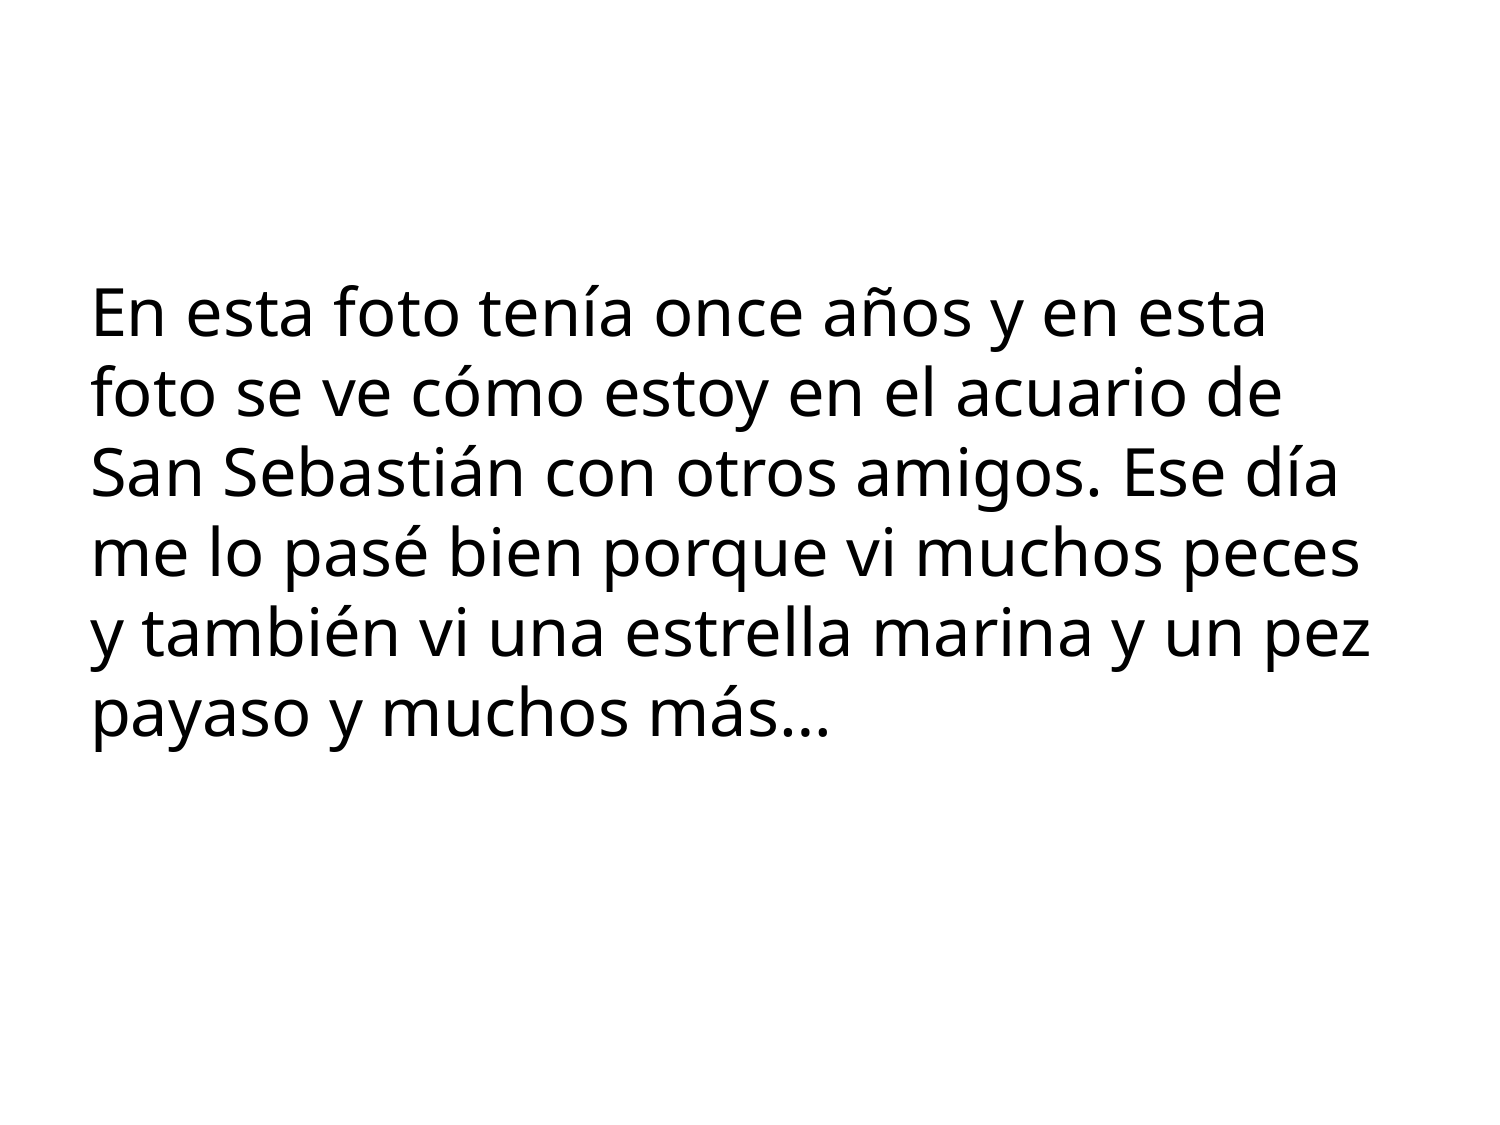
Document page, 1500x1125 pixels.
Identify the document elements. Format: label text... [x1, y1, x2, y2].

list En esta foto tenía once años y en esta foto se ve cómo estoy en el acuario de San Sebastián con otros amigos. Ese día me lo pasé bien porque vi muchos peces y también vi una estrella marina y un pez payaso y muchos más… [75, 262, 1425, 1005]
